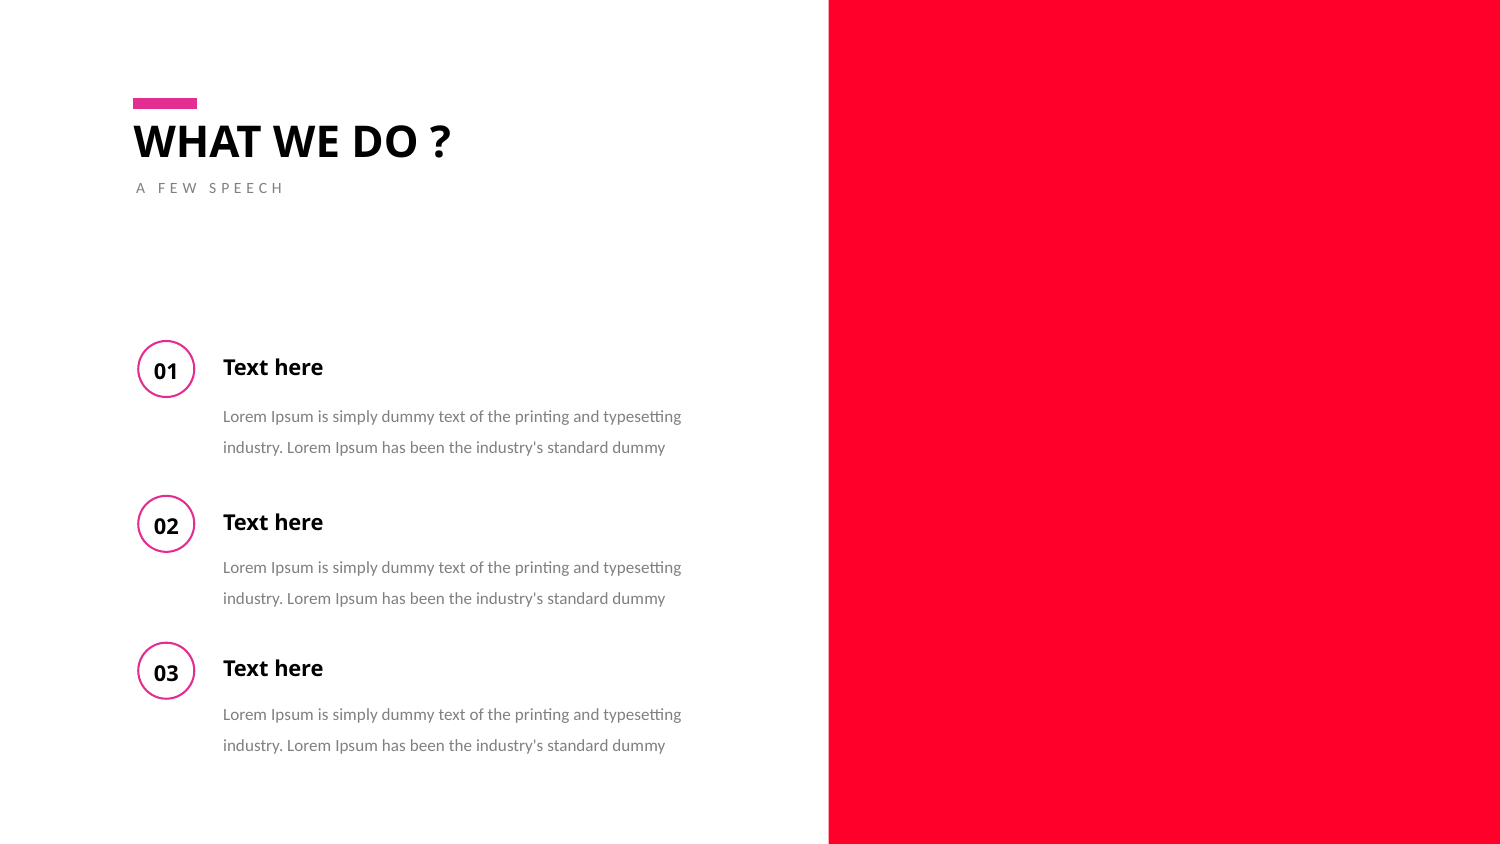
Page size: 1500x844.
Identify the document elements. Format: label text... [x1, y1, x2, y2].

text_box Lorem Ipsum is simply dummy text of the printing and typesetting industry. Lorem Ipsum has been the industry's standard dummy [208, 538, 722, 616]
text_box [133, 642, 199, 699]
text_box Text here [208, 647, 380, 689]
picture [828, 0, 1500, 844]
text_box WHAT WE DO ? [118, 106, 574, 174]
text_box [133, 495, 199, 552]
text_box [133, 341, 199, 398]
text_box Lorem Ipsum is simply dummy text of the printing and typesetting industry. Lorem Ipsum has been the industry's standard dummy [208, 685, 722, 763]
text_box Text here [208, 500, 380, 542]
text_box Lorem Ipsum is simply dummy text of the printing and typesetting industry. Lorem Ipsum has been the industry's standard dummy [208, 388, 722, 465]
text_box A FEW SPEECH [121, 170, 390, 205]
text_box Text here [208, 346, 380, 387]
